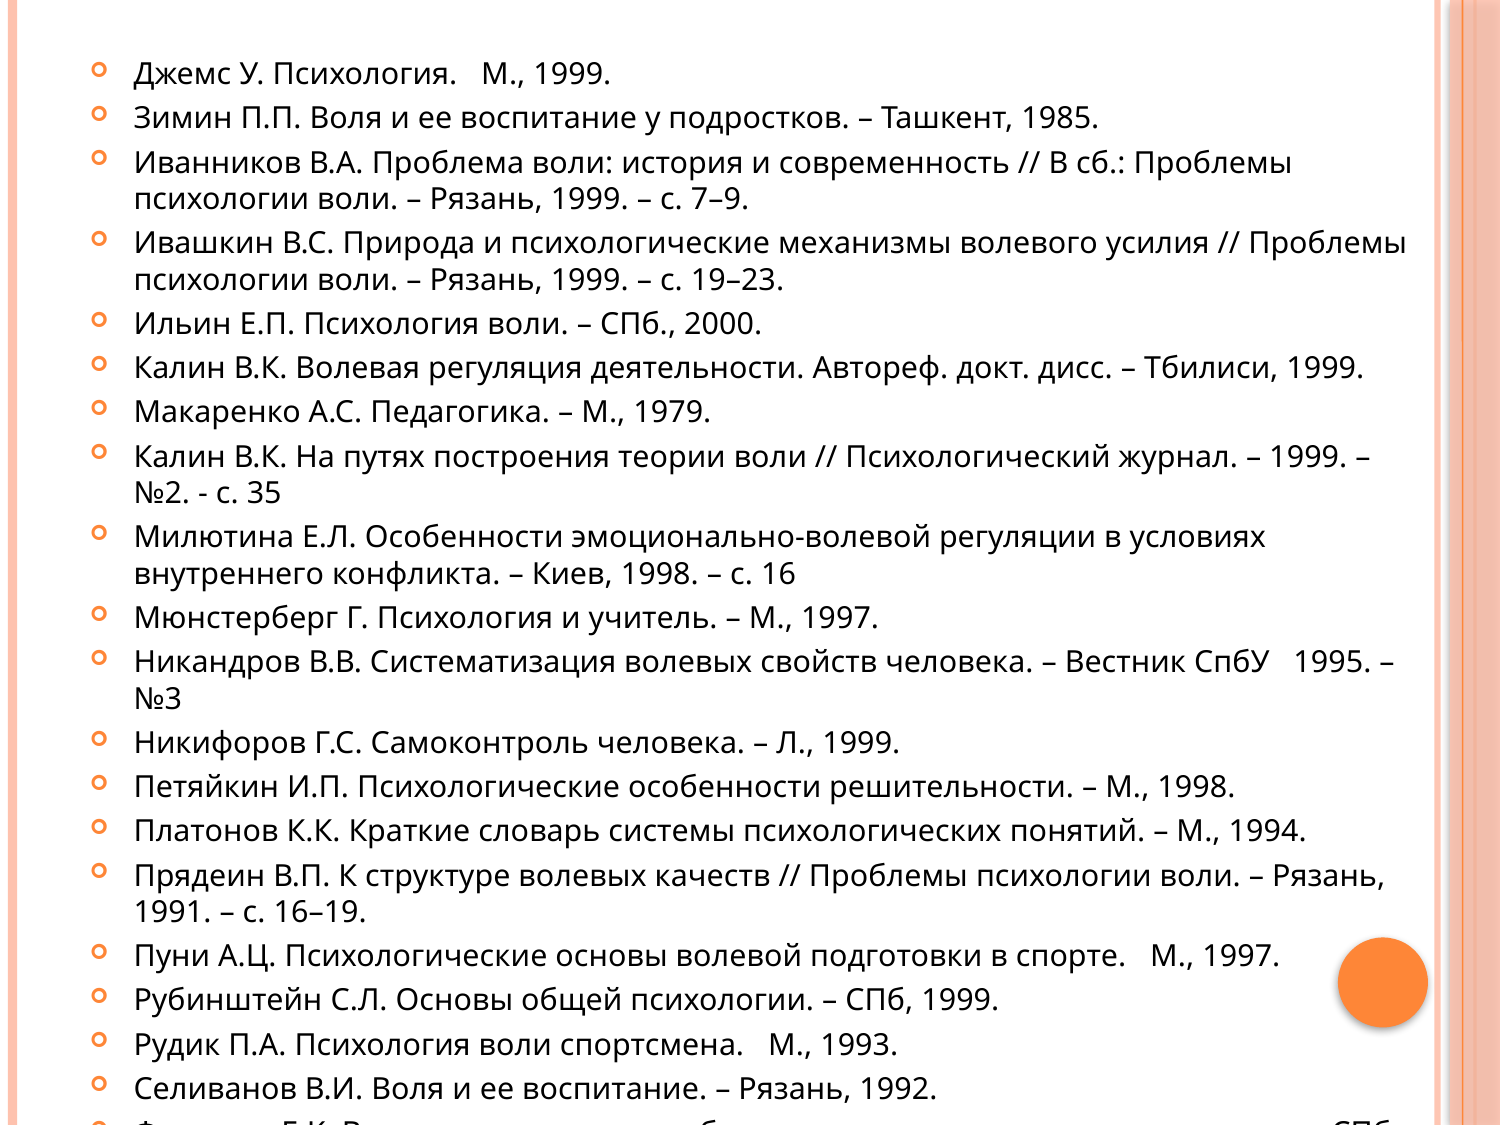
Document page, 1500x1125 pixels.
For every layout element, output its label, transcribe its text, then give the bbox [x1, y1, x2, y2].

list Джемс У. Психология. М., 1999. Зимин П.П. Воля и ее воспитание у подростков. – Ташкент, 1985. Иванников В.А. Проблема воли: история и современность // В сб.: Проблемы психологии воли. – Рязань, 1999. – с. 7–9. Ивашкин В.С. Природа и психологические механизмы волевого усилия // Проблемы психологии воли. – Рязань, 1999. – с. 19–23. Ильин Е.П. Психология воли. – СПб., 2000. Калин В.К. Волевая регуляция деятельности. Автореф. докт. дисс. – Тбилиси, 1999. Макаренко А.С. Педагогика. – М., 1979. Калин В.К. На путях построения теории воли // Психологический журнал. – 1999. – №2. - с. 35 Милютина Е.Л. Особенности эмоционально-волевой регуляции в условиях внутреннего конфликта. – Киев, 1998. – с. 16 Мюнстерберг Г. Психология и учитель. – М., 1997. Никандров В.В. Систематизация волевых свойств человека. – Вестник СпбУ 1995. – №3 Никифоров Г.С. Самоконтроль человека. – Л., 1999. Петяйкин И.П. Психологические особенности решительности. – М., 1998. Платонов К.К. Краткие словарь системы психологических понятий. – М., 1994. Прядеин В.П. К структуре волевых качеств // Проблемы психологии воли. – Рязань, 1991. – с. 16–19. Пуни А.Ц. Психологические основы волевой подготовки в спорте. М., 1997. Рубинштейн С.Л. Основы общей психологии. – СПб, 1999. Рудик П.А. Психология воли спортсмена. М., 1993. Селиванов В.И. Воля и ее воспитание. – Рязань, 1992. Фещенко Е.К. Возрастно-половые особенности самооценки волевых качеств. – СПб, 1999. [75, 46, 1430, 1125]
